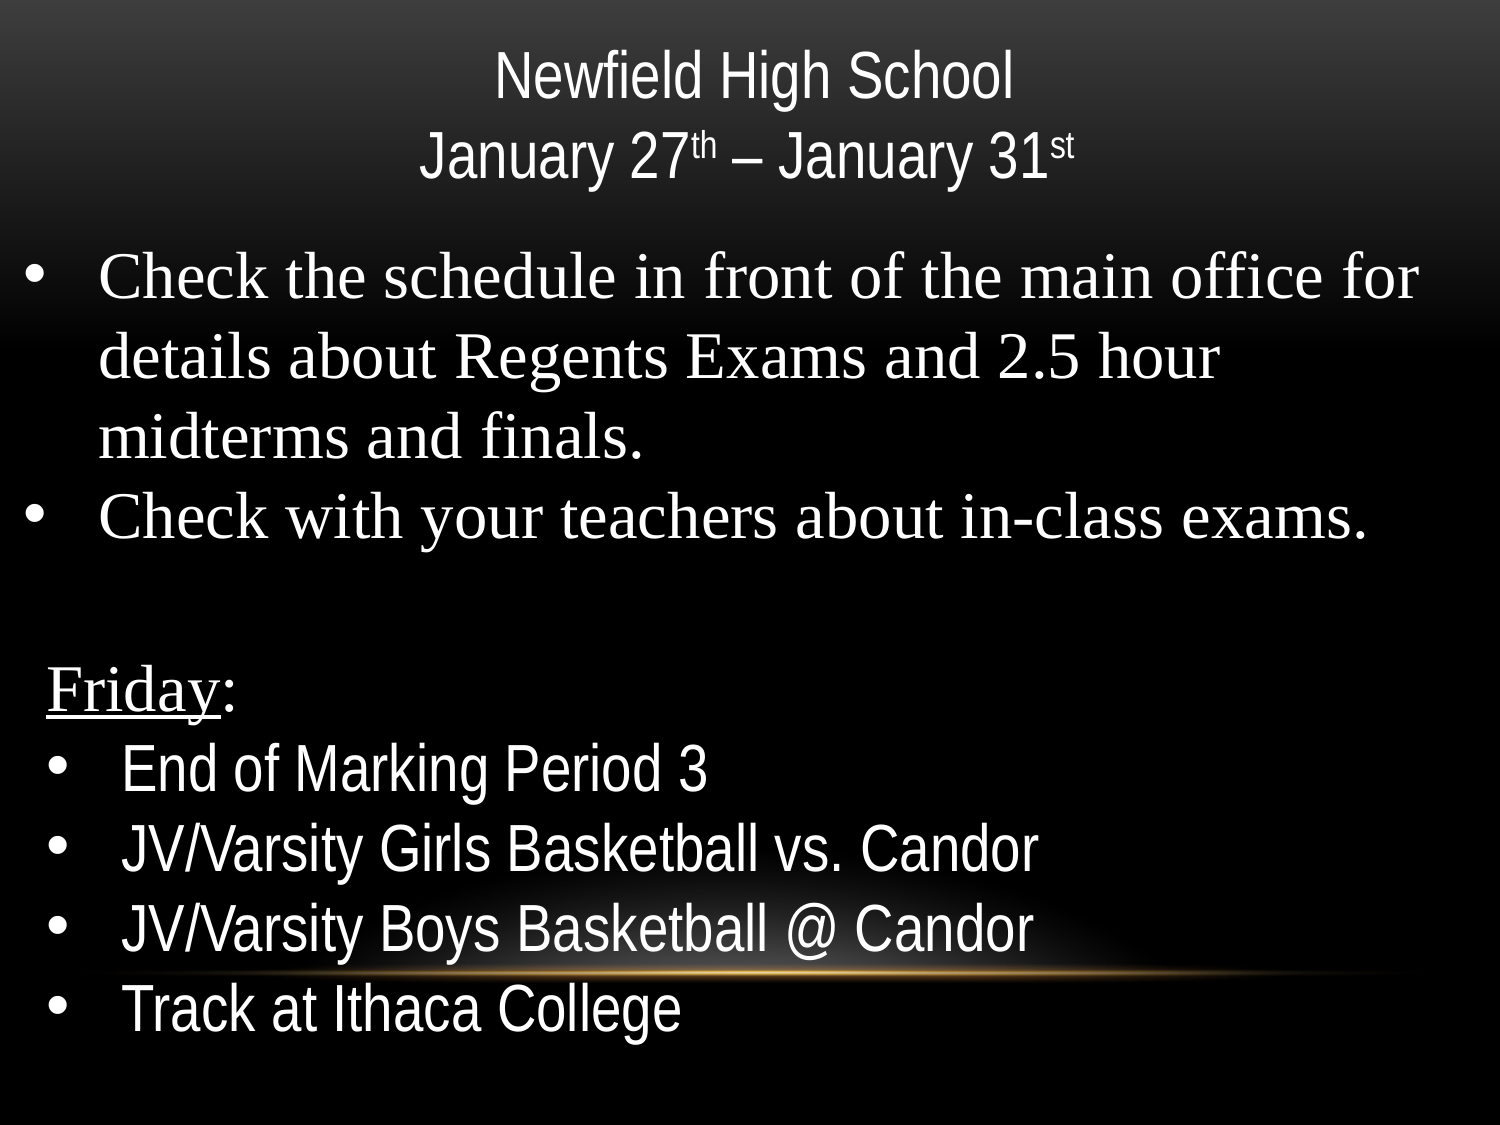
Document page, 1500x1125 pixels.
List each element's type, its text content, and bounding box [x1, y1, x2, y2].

text_box Friday: End of Marking Period 3 JV/Varsity Girls Basketball vs. Candor JV/Varsity Boys Basketball @ Candor Track at Ithaca College [31, 637, 1469, 1052]
text_box Newfield High School January 27th – January 31st [404, 24, 1105, 200]
text_box [51, 22, 1364, 148]
text_box Check the schedule in front of the main office for details about Regents Exams and 2.5 hour midterms and finals. Check with your teachers about in-class exams. [8, 224, 1446, 560]
picture [0, 0, 1500, 1125]
